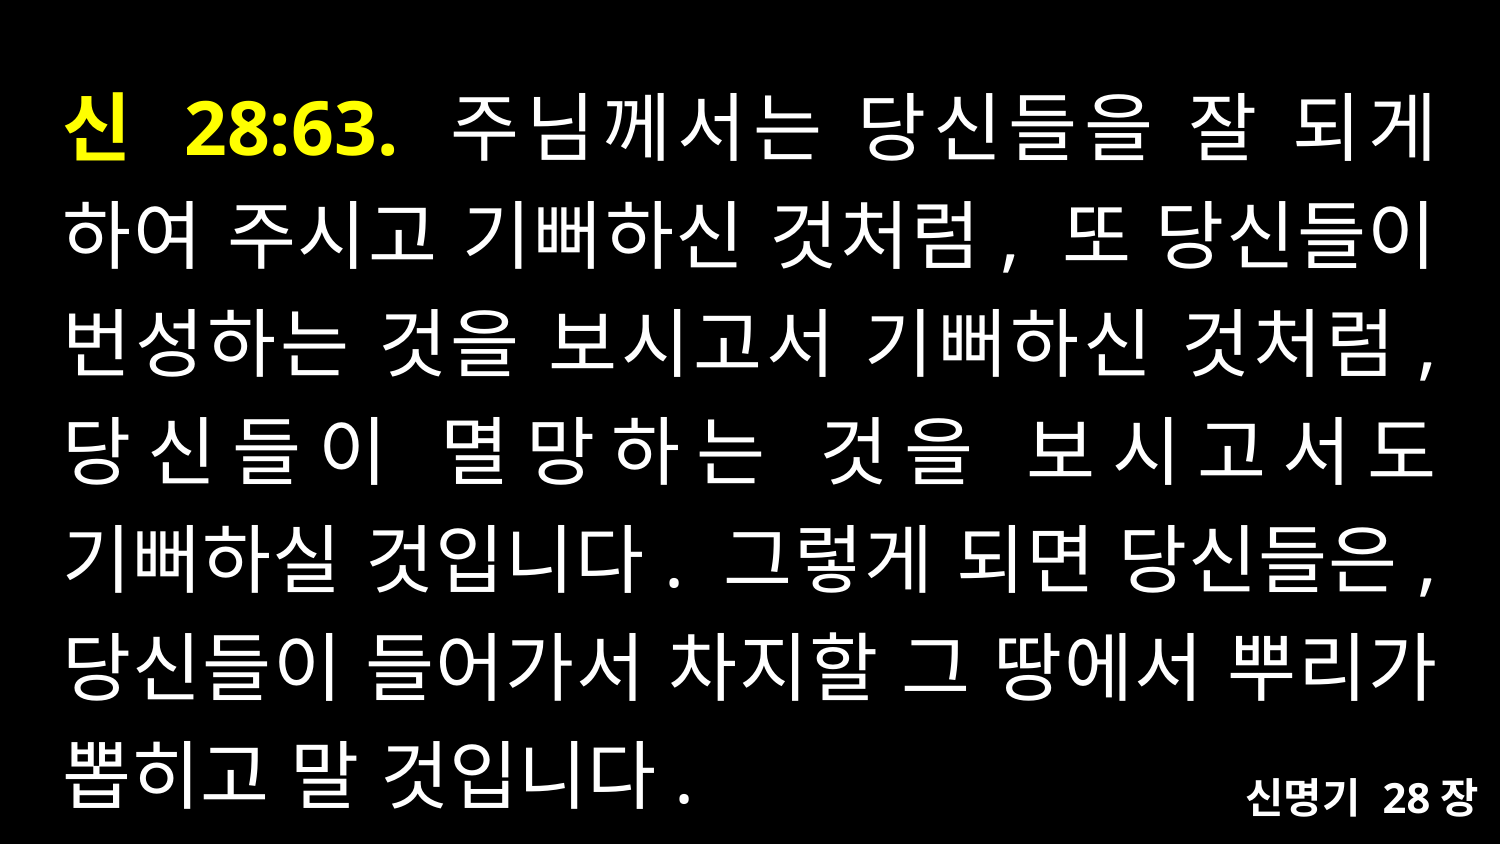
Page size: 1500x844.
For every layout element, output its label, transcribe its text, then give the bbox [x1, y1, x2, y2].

title 신 28:63. 주님께서는 당신들을 잘 되게 하여 주시고 기뻐하신 것처럼, 또 당신들이 번성하는 것을 보시고서 기뻐하신 것처럼, 당신들이 멸망하는 것을 보시고서도 기뻐하실 것입니다. 그렇게 되면 당신들은, 당신들이 들어가서 차지할 그 땅에서 뿌리가 뽑히고 말 것입니다. [0, 0, 1500, 844]
subtitle 신명기 28장 [916, 770, 1500, 844]
